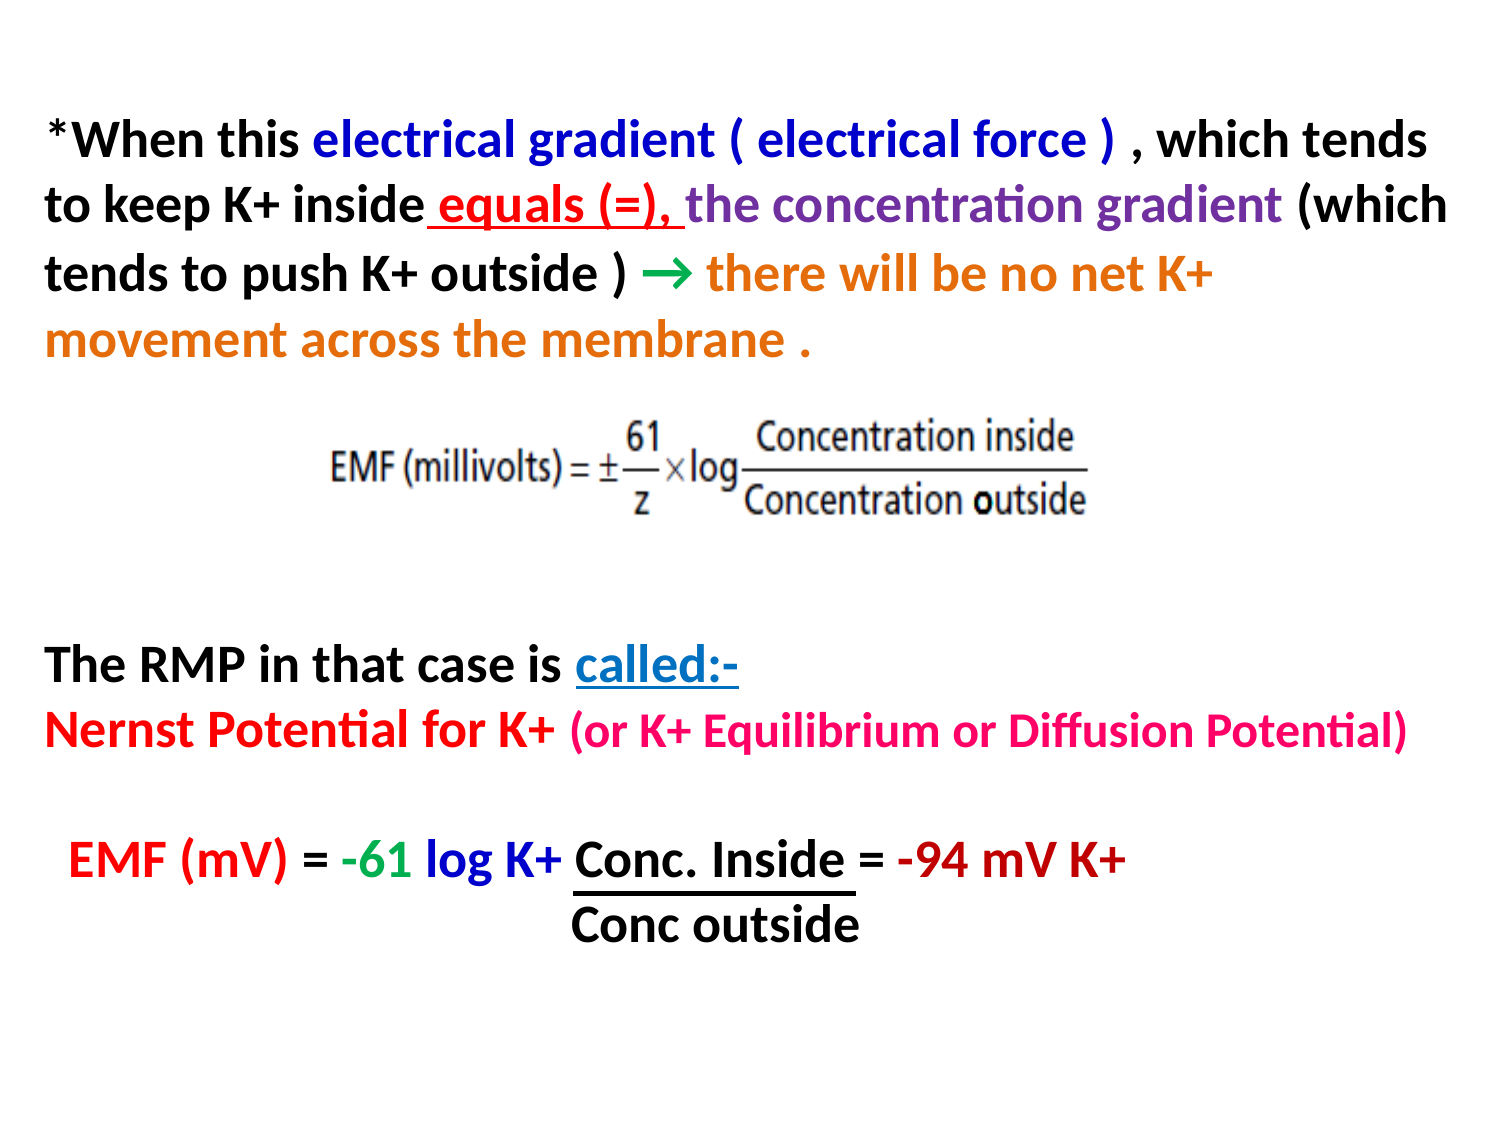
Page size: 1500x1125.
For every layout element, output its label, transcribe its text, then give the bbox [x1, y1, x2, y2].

text_box *When this electrical gradient ( electrical force ) , which tends to keep K+ inside equals (=), the concentration gradient (which tends to push K+ outside ) → there will be no net K+ movement across the membrane . The RMP in that case is called:- Nernst Potential for K+ (or K+ Equilibrium or Diffusion Potential) EMF (mV) = -61 log K+ Conc. Inside = -94 mV K+ Conc outside [29, 30, 1471, 961]
picture [265, 396, 1152, 551]
